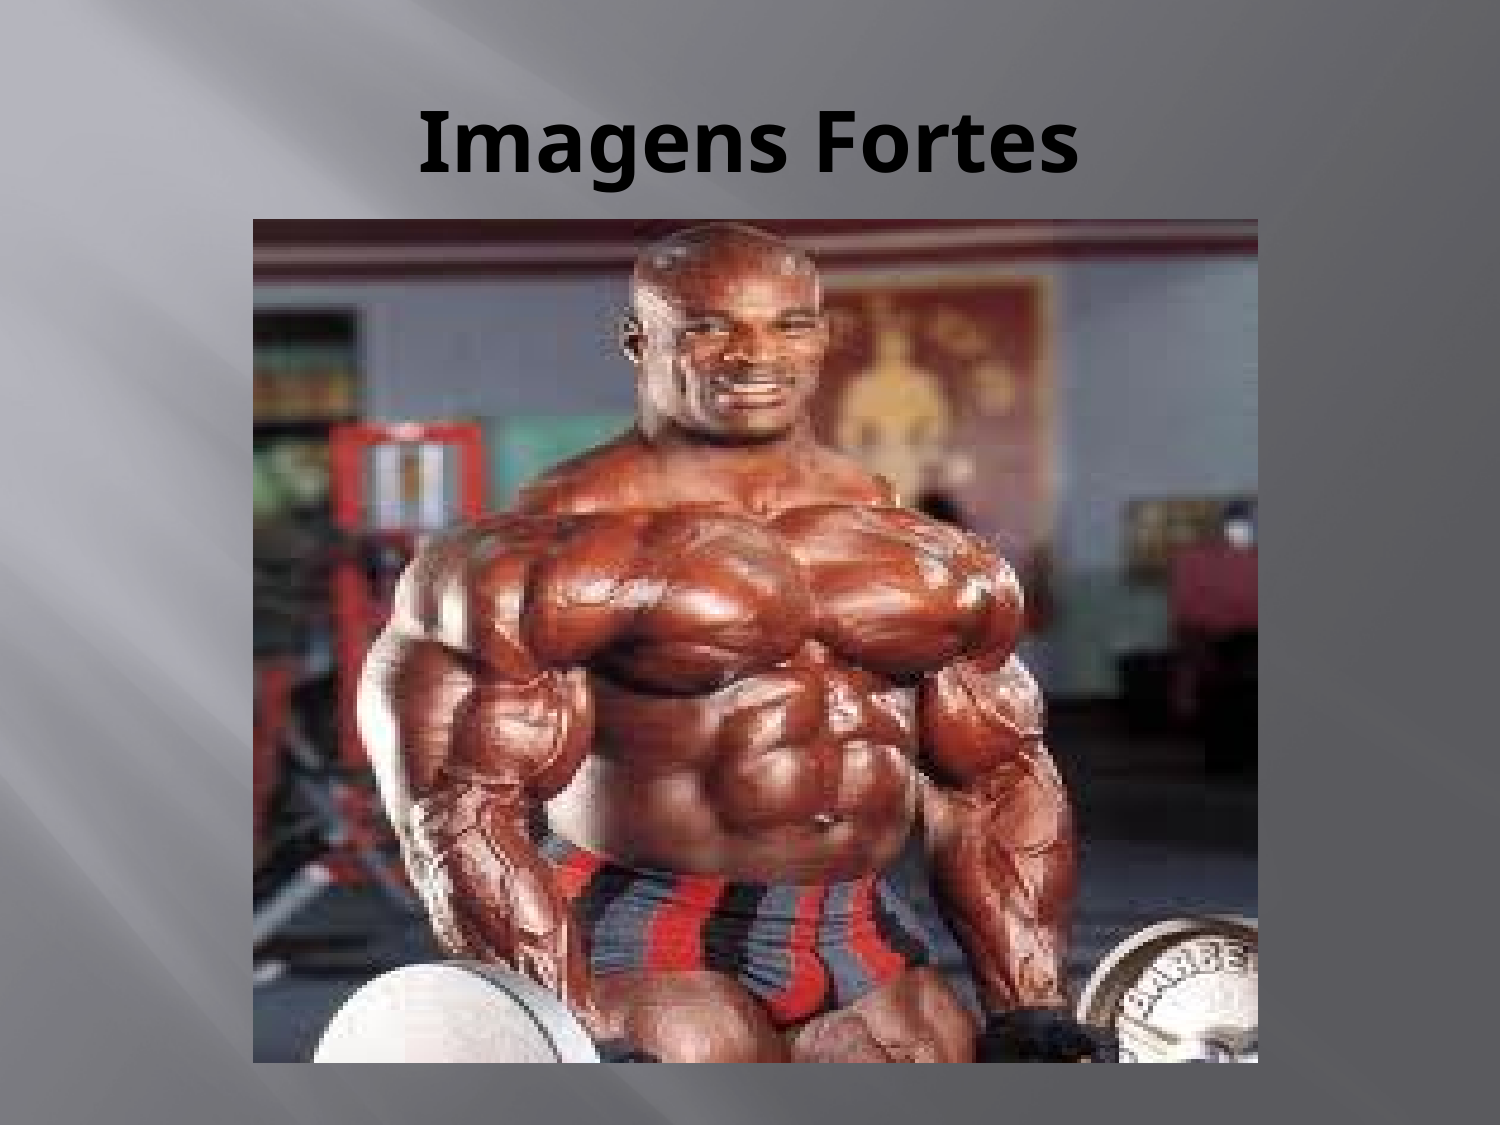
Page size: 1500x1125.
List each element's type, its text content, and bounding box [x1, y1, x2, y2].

title Imagens Fortes [75, 45, 1425, 233]
picture [253, 219, 1259, 1063]
